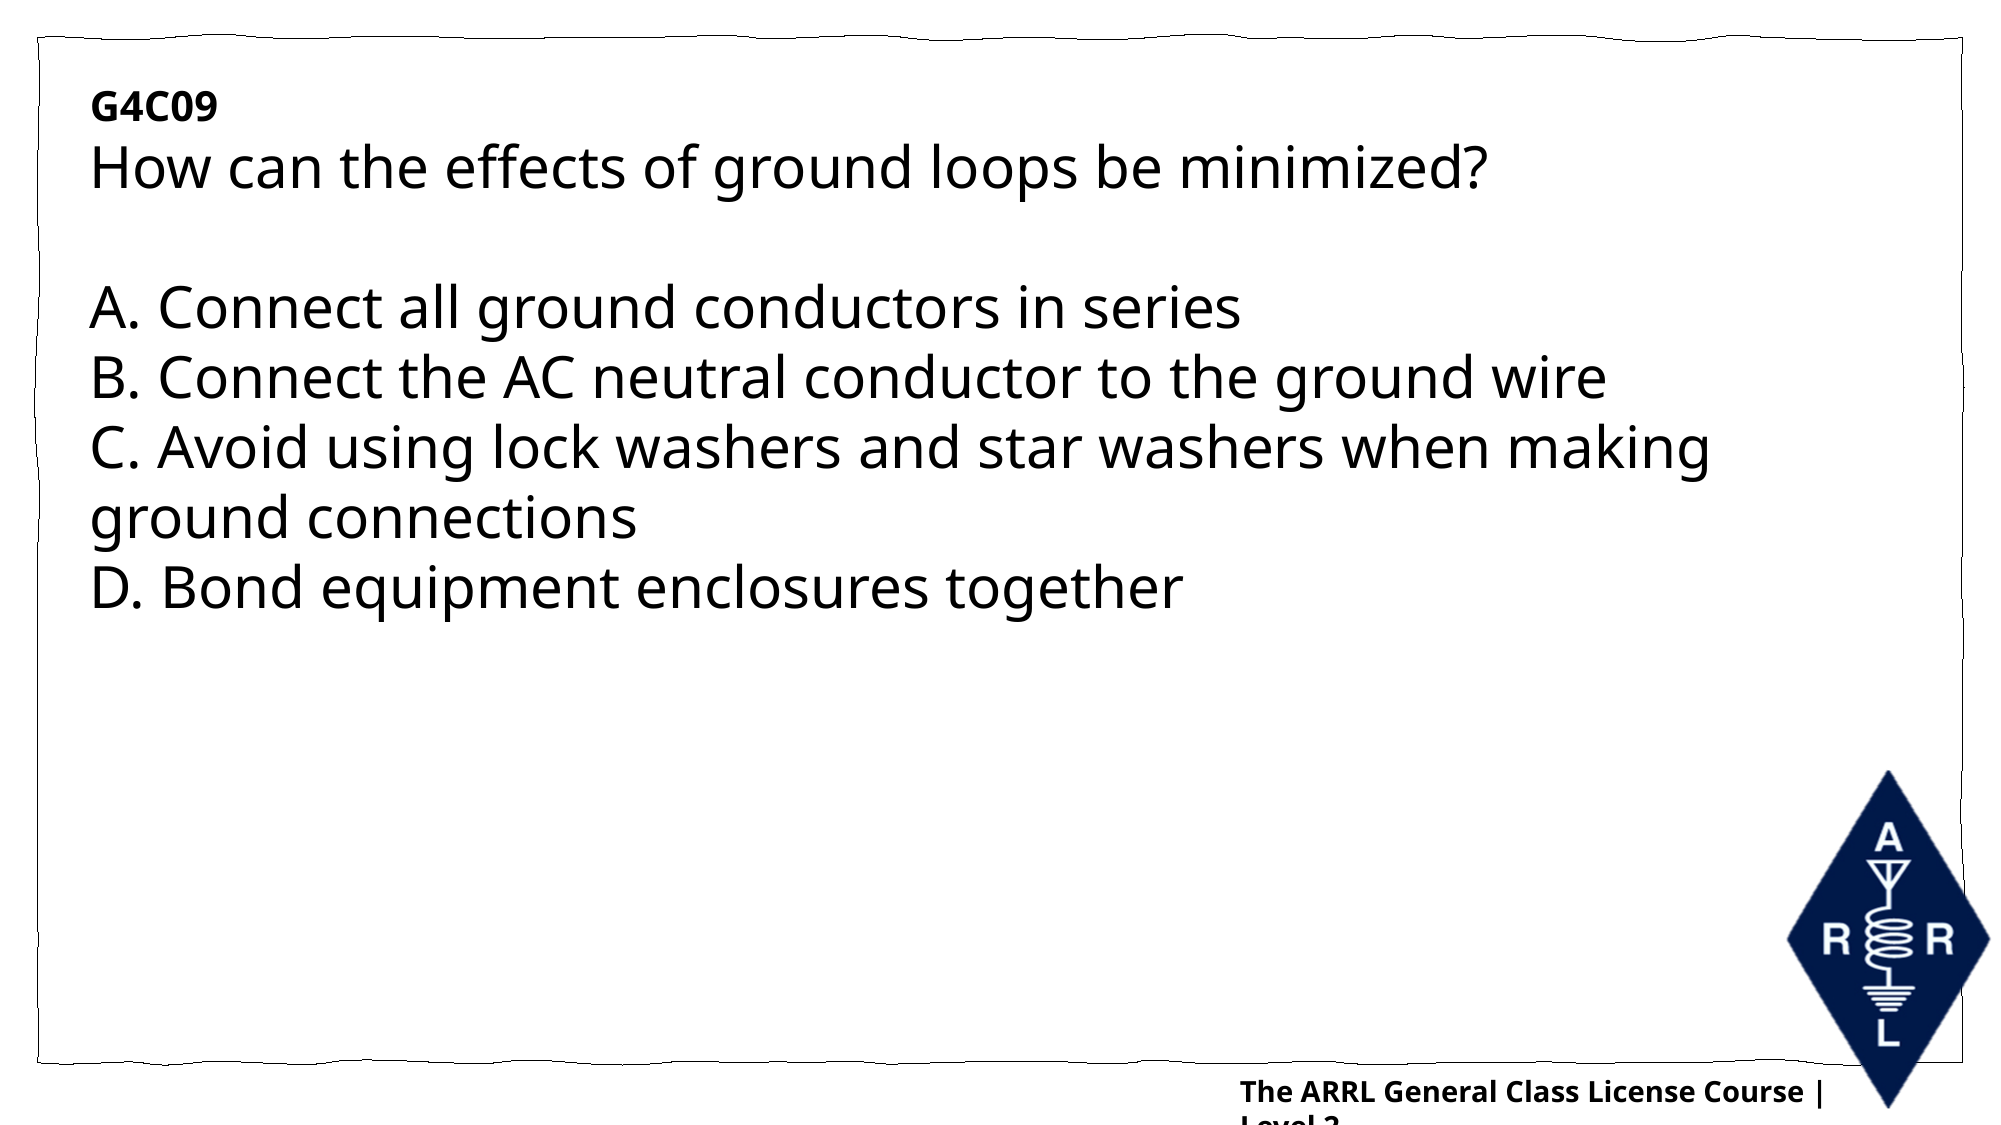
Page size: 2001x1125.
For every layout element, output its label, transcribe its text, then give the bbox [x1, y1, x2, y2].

picture [1773, 752, 1999, 1125]
text_box G4C09 How can the effects of ground loops be minimized? A. Connect all ground conductors in series B. Connect the AC neutral conductor to the ground wire C. Avoid using lock washers and star washers when making ground connections D. Bond equipment enclosures together [75, 72, 1850, 628]
